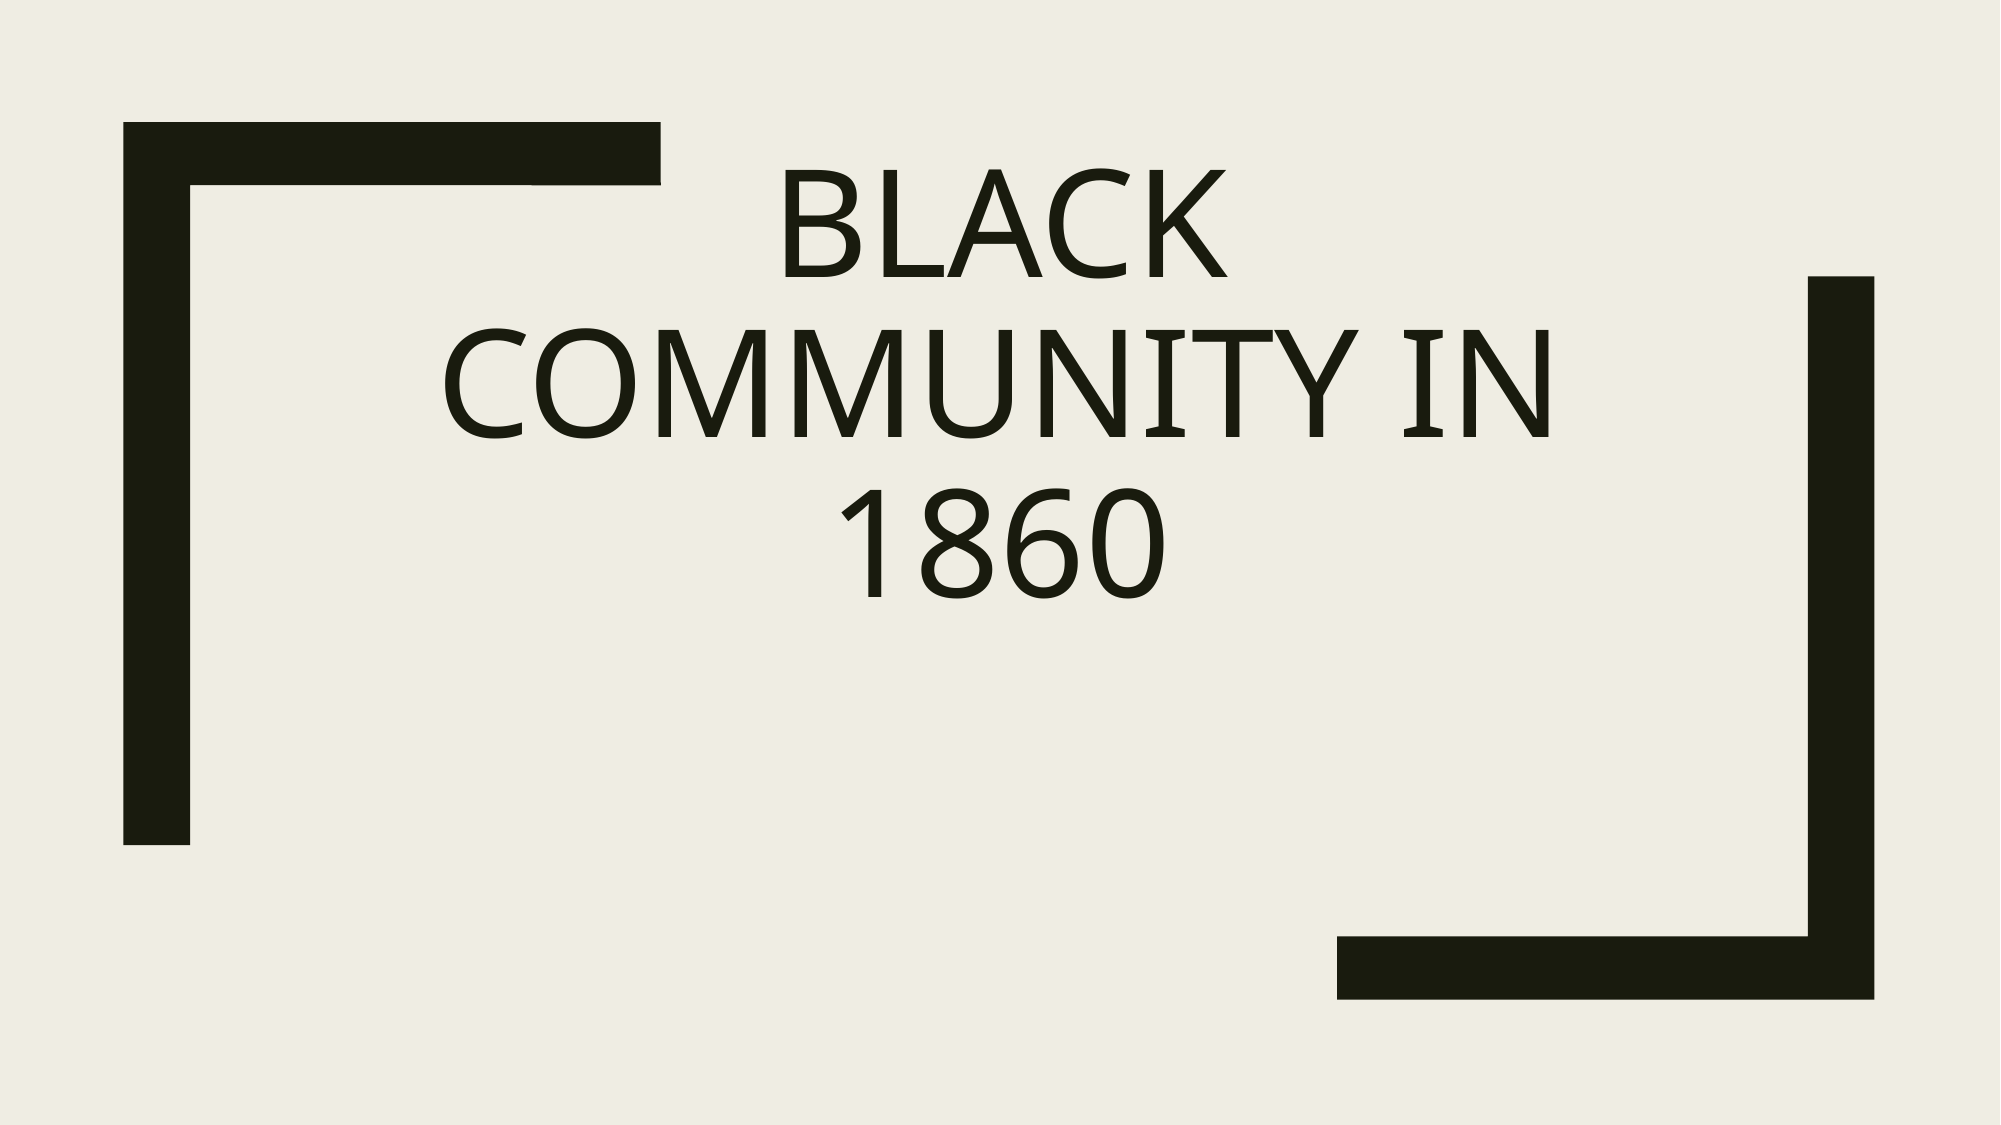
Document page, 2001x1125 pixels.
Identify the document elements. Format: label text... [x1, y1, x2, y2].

title Black Community in 1860 [314, 293, 1686, 638]
